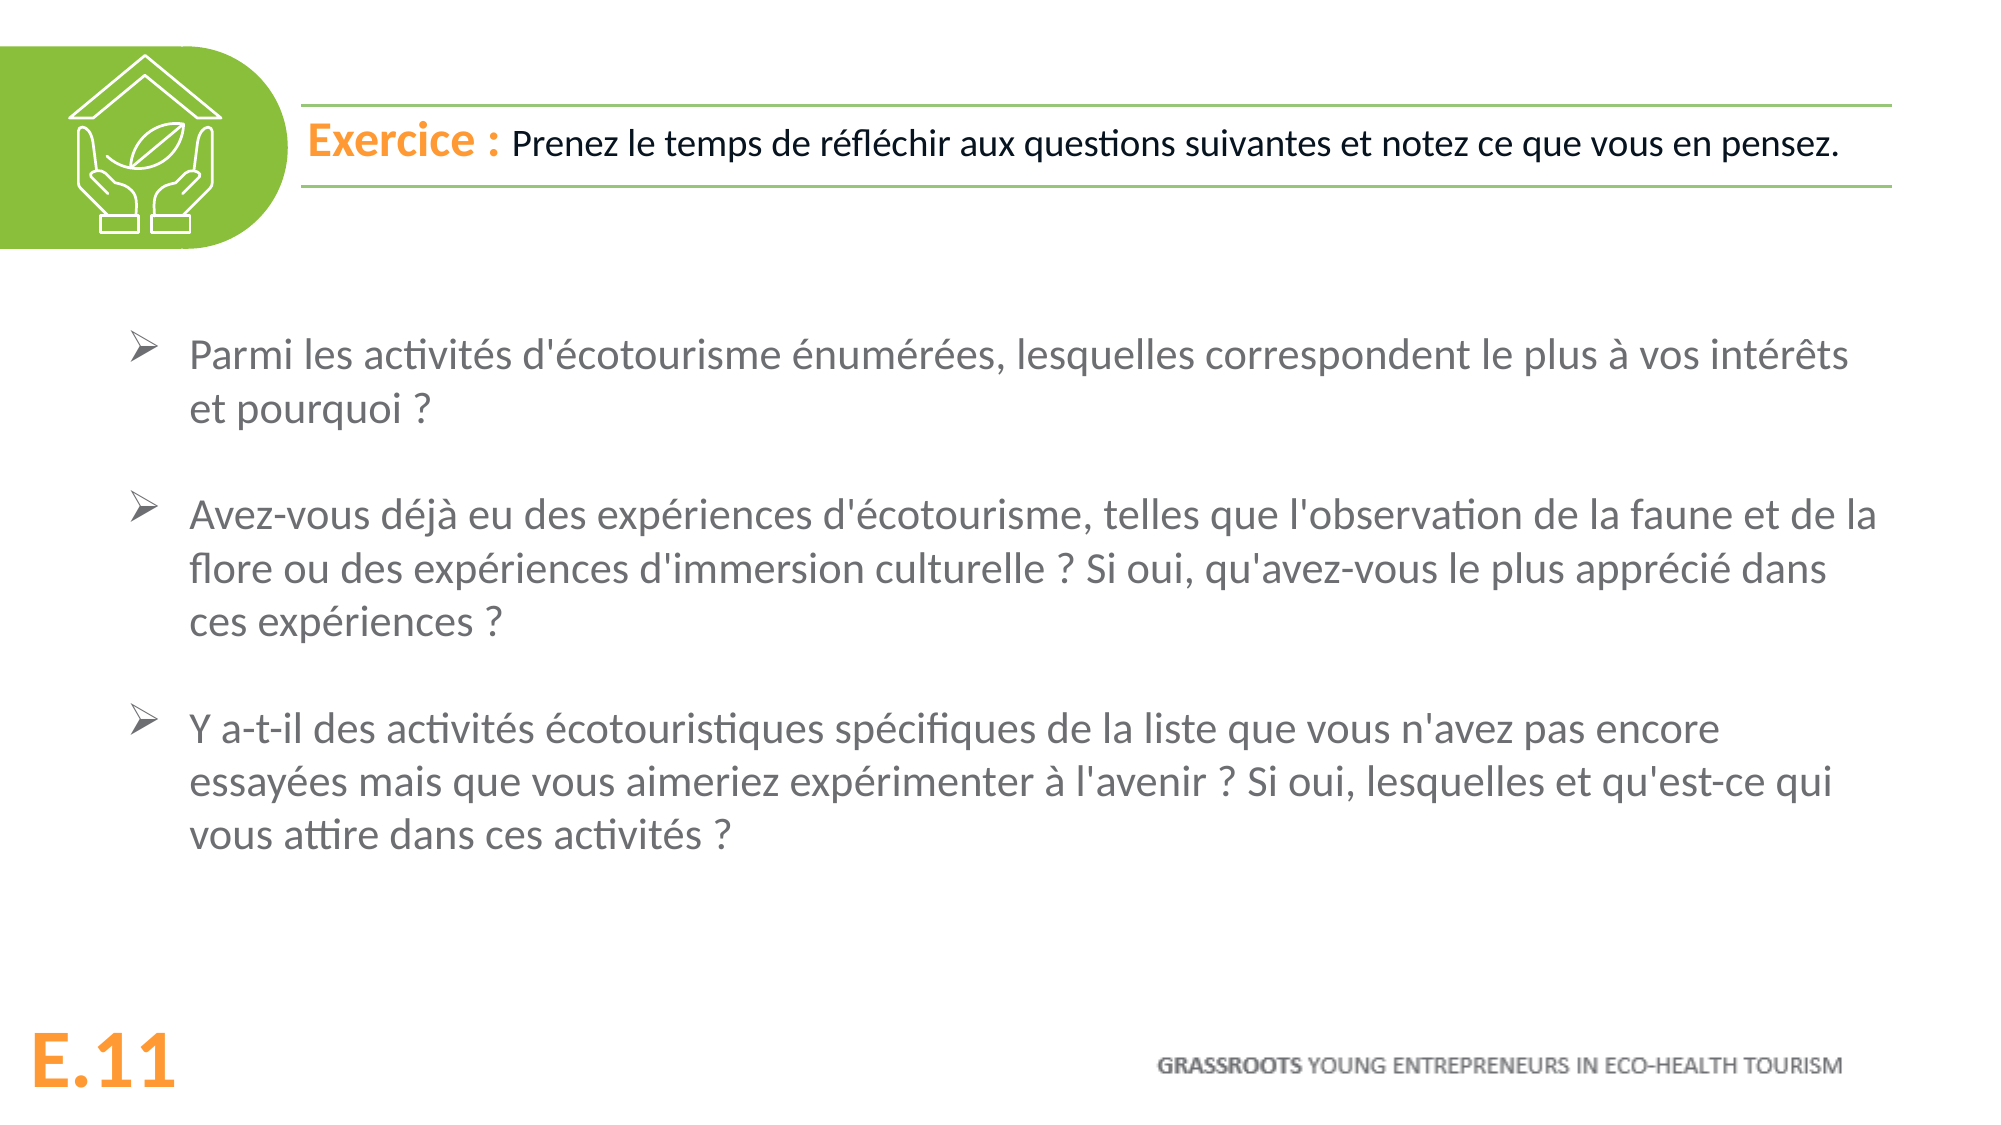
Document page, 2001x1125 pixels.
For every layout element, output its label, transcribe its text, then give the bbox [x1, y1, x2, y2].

list Exercice : Prenez le temps de réfléchir aux questions suivantes et notez ce que vous en pensez. [287, 77, 1893, 249]
picture [1137, 1045, 1852, 1091]
text_box E.11 [10, 1019, 298, 1125]
text_box [0, 46, 288, 249]
list Parmi les activités d'écotourisme énumérées, lesquelles correspondent le plus à vos intérêts et pourquoi ? Avez-vous déjà eu des expériences d'écotourisme, telles que l'observation de la faune et de la flore ou des expériences d'immersion culturelle ? Si oui, qu'avez-vous le plus apprécié dans ces expériences ? Y a-t-il des activités écotouristiques spécifiques de la liste que vous n'avez pas encore essayées mais que vous aimeriez expérimenter à l'avenir ? Si oui, lesquelles et qu'est-ce qui vous attire dans ces activités ? [106, 305, 1904, 1020]
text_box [68, 54, 222, 233]
